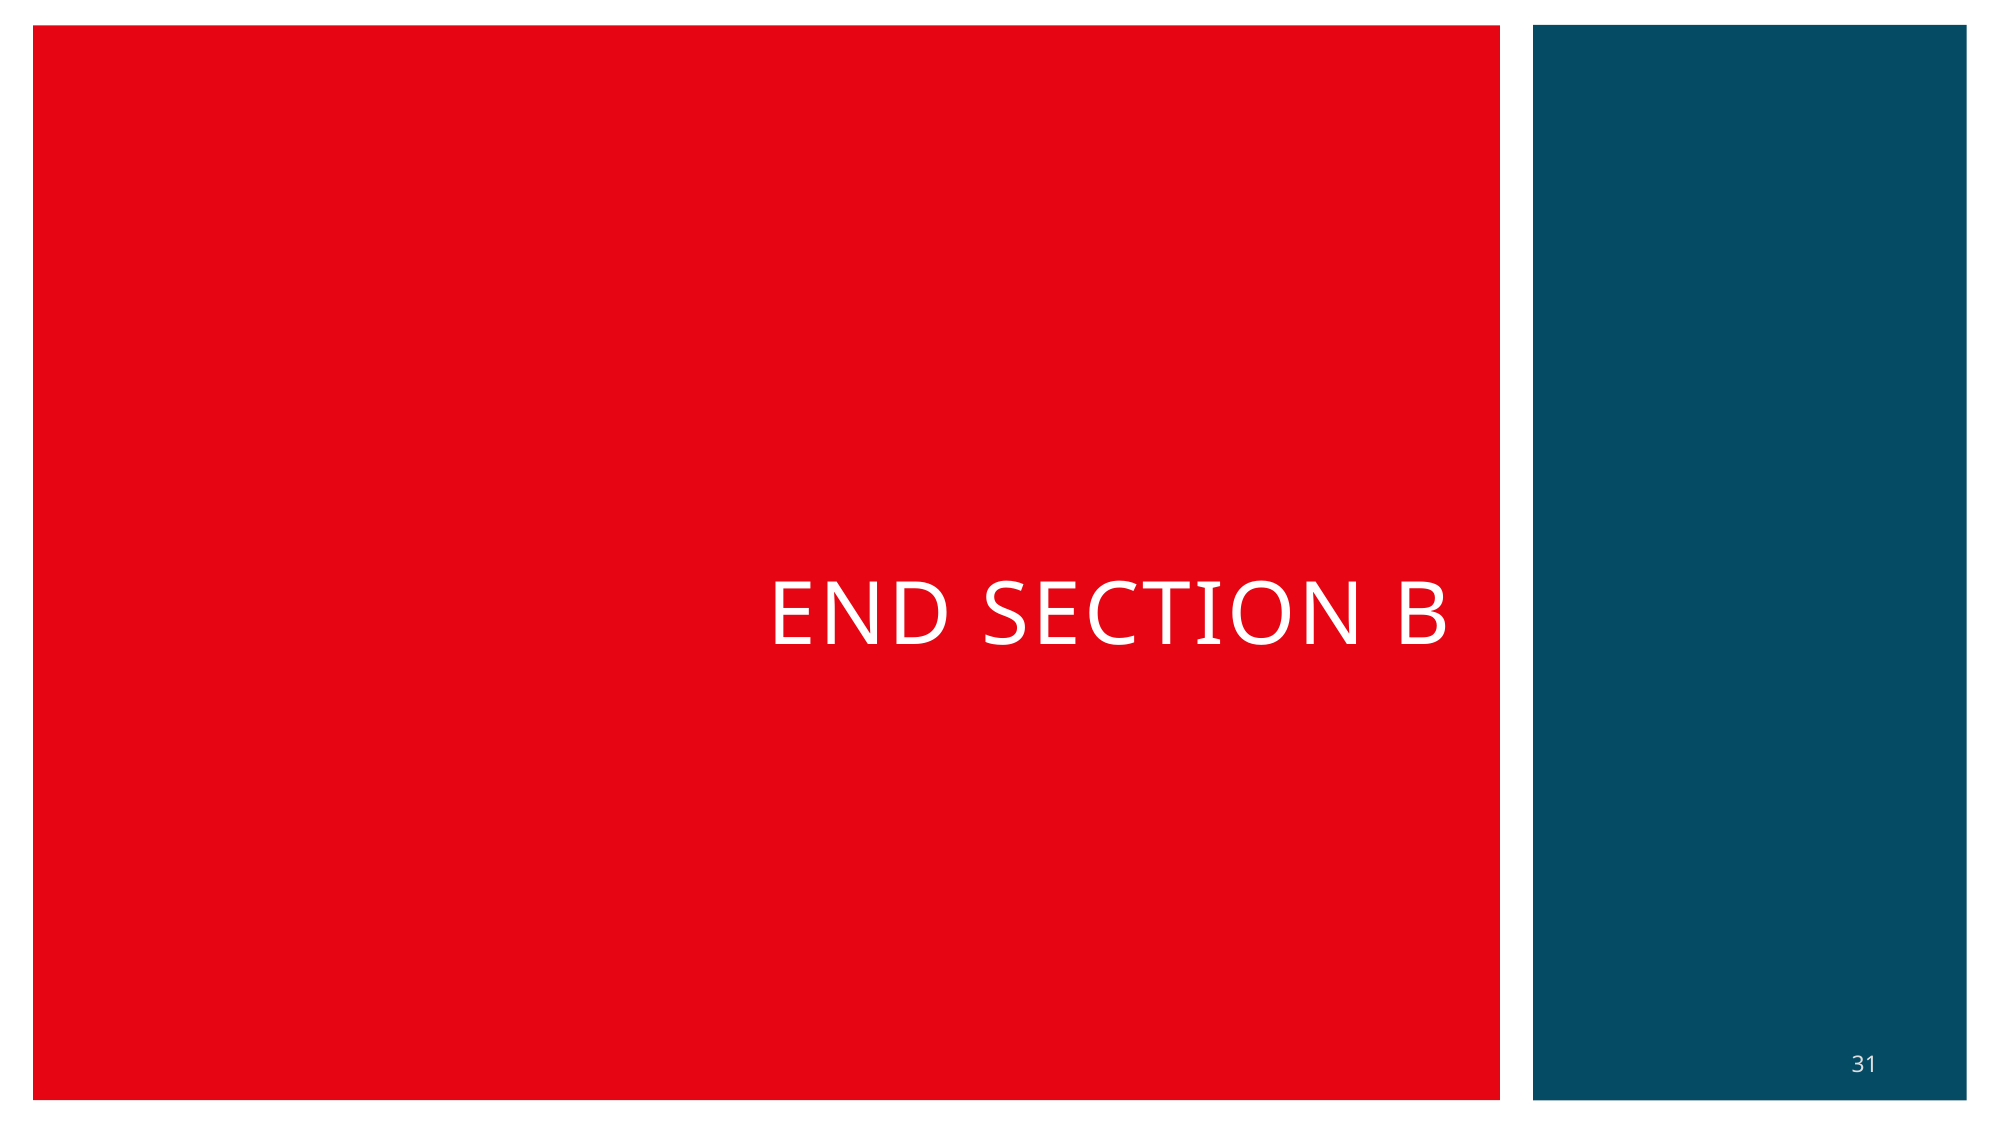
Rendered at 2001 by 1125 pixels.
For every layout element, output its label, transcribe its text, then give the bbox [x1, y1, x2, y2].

title End Section B [83, 474, 1467, 745]
slide_number 31 [1800, 1041, 1930, 1089]
